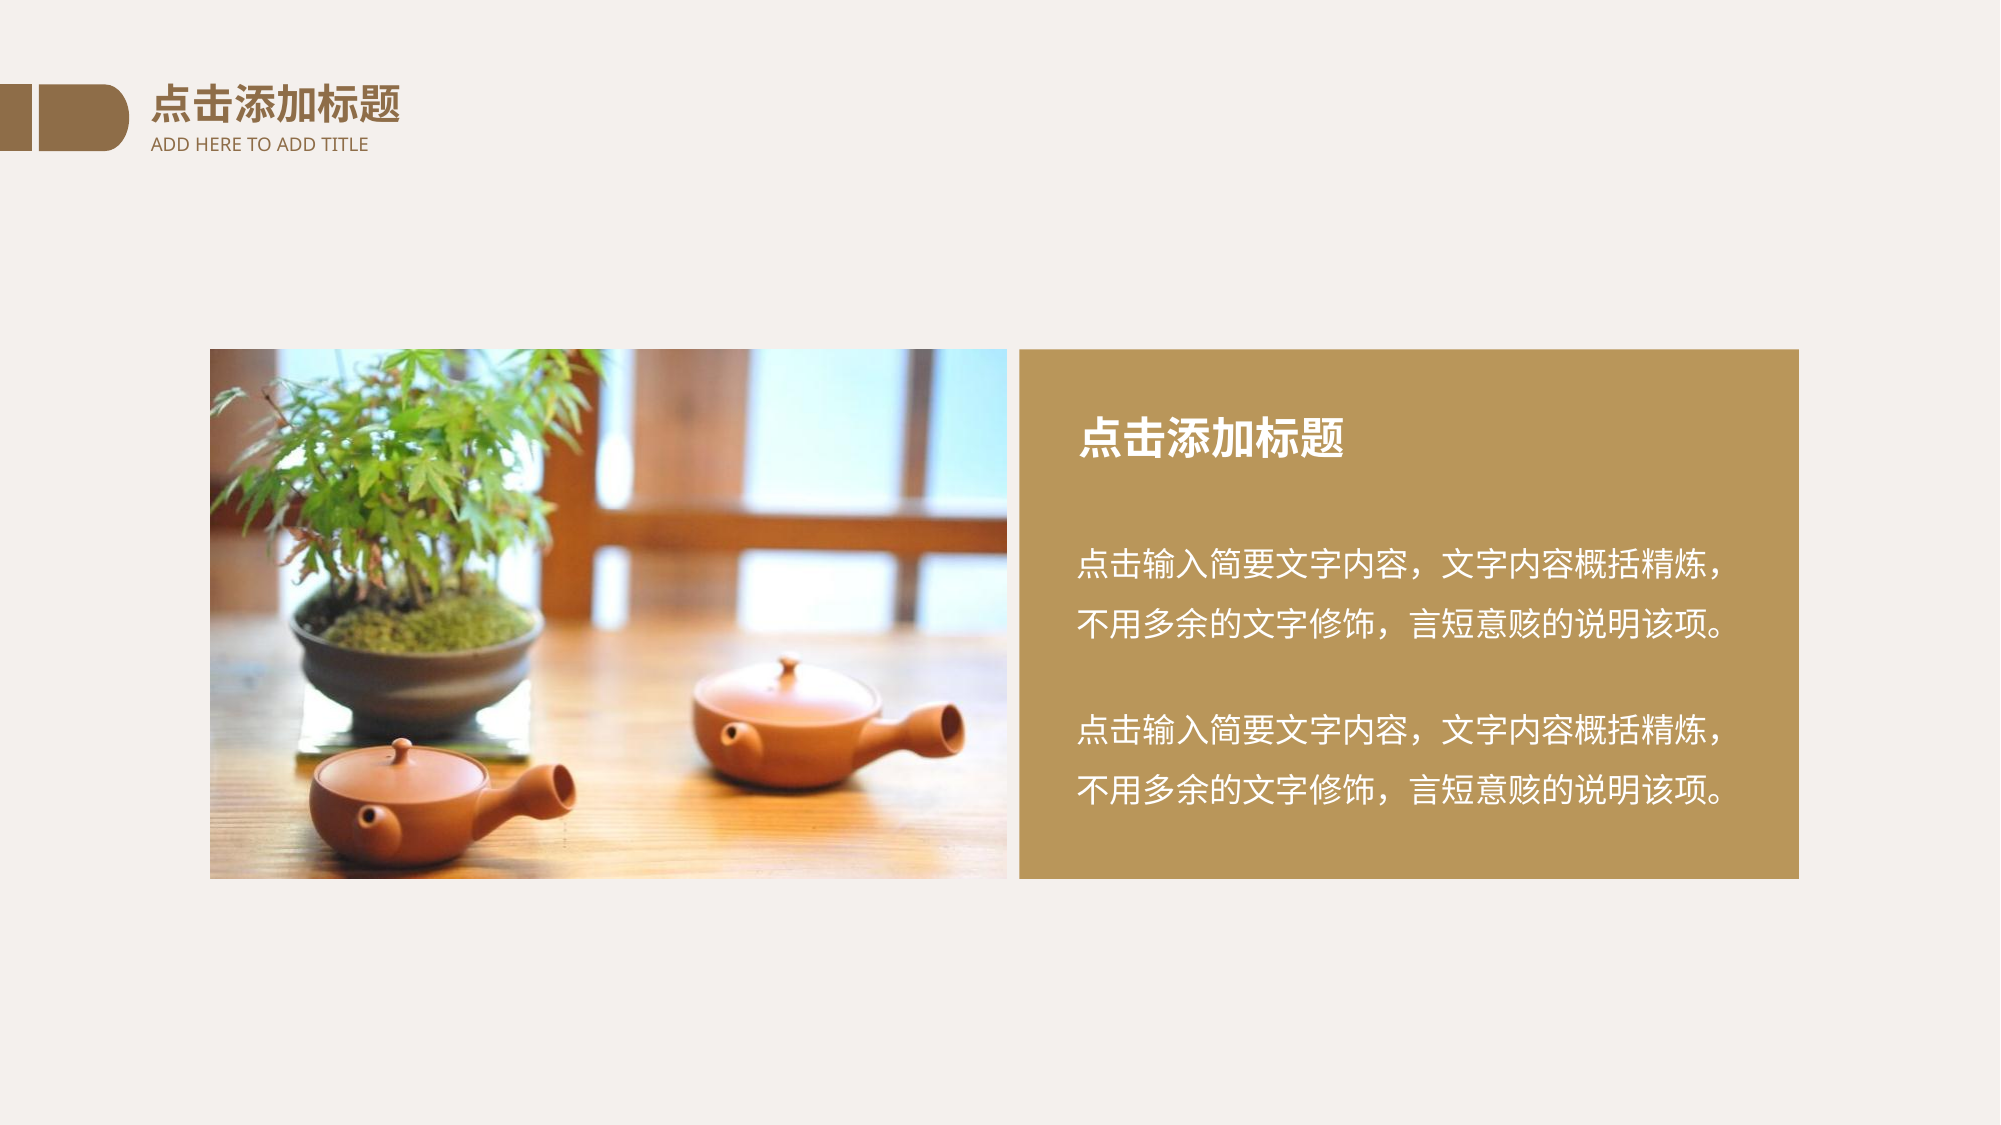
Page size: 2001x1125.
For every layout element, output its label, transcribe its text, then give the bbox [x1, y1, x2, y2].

text_box 点击输入简要文字内容，文字内容概括精炼，不用多余的文字修饰，言短意赅的说明该项。 [1061, 681, 1763, 817]
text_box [0, 69, 439, 164]
text_box [1018, 348, 1800, 880]
text_box 点击添加标题 [1063, 402, 1361, 471]
text_box 点击输入简要文字内容，文字内容概括精炼，不用多余的文字修饰，言短意赅的说明该项。 [1061, 516, 1776, 651]
picture [210, 349, 1007, 880]
